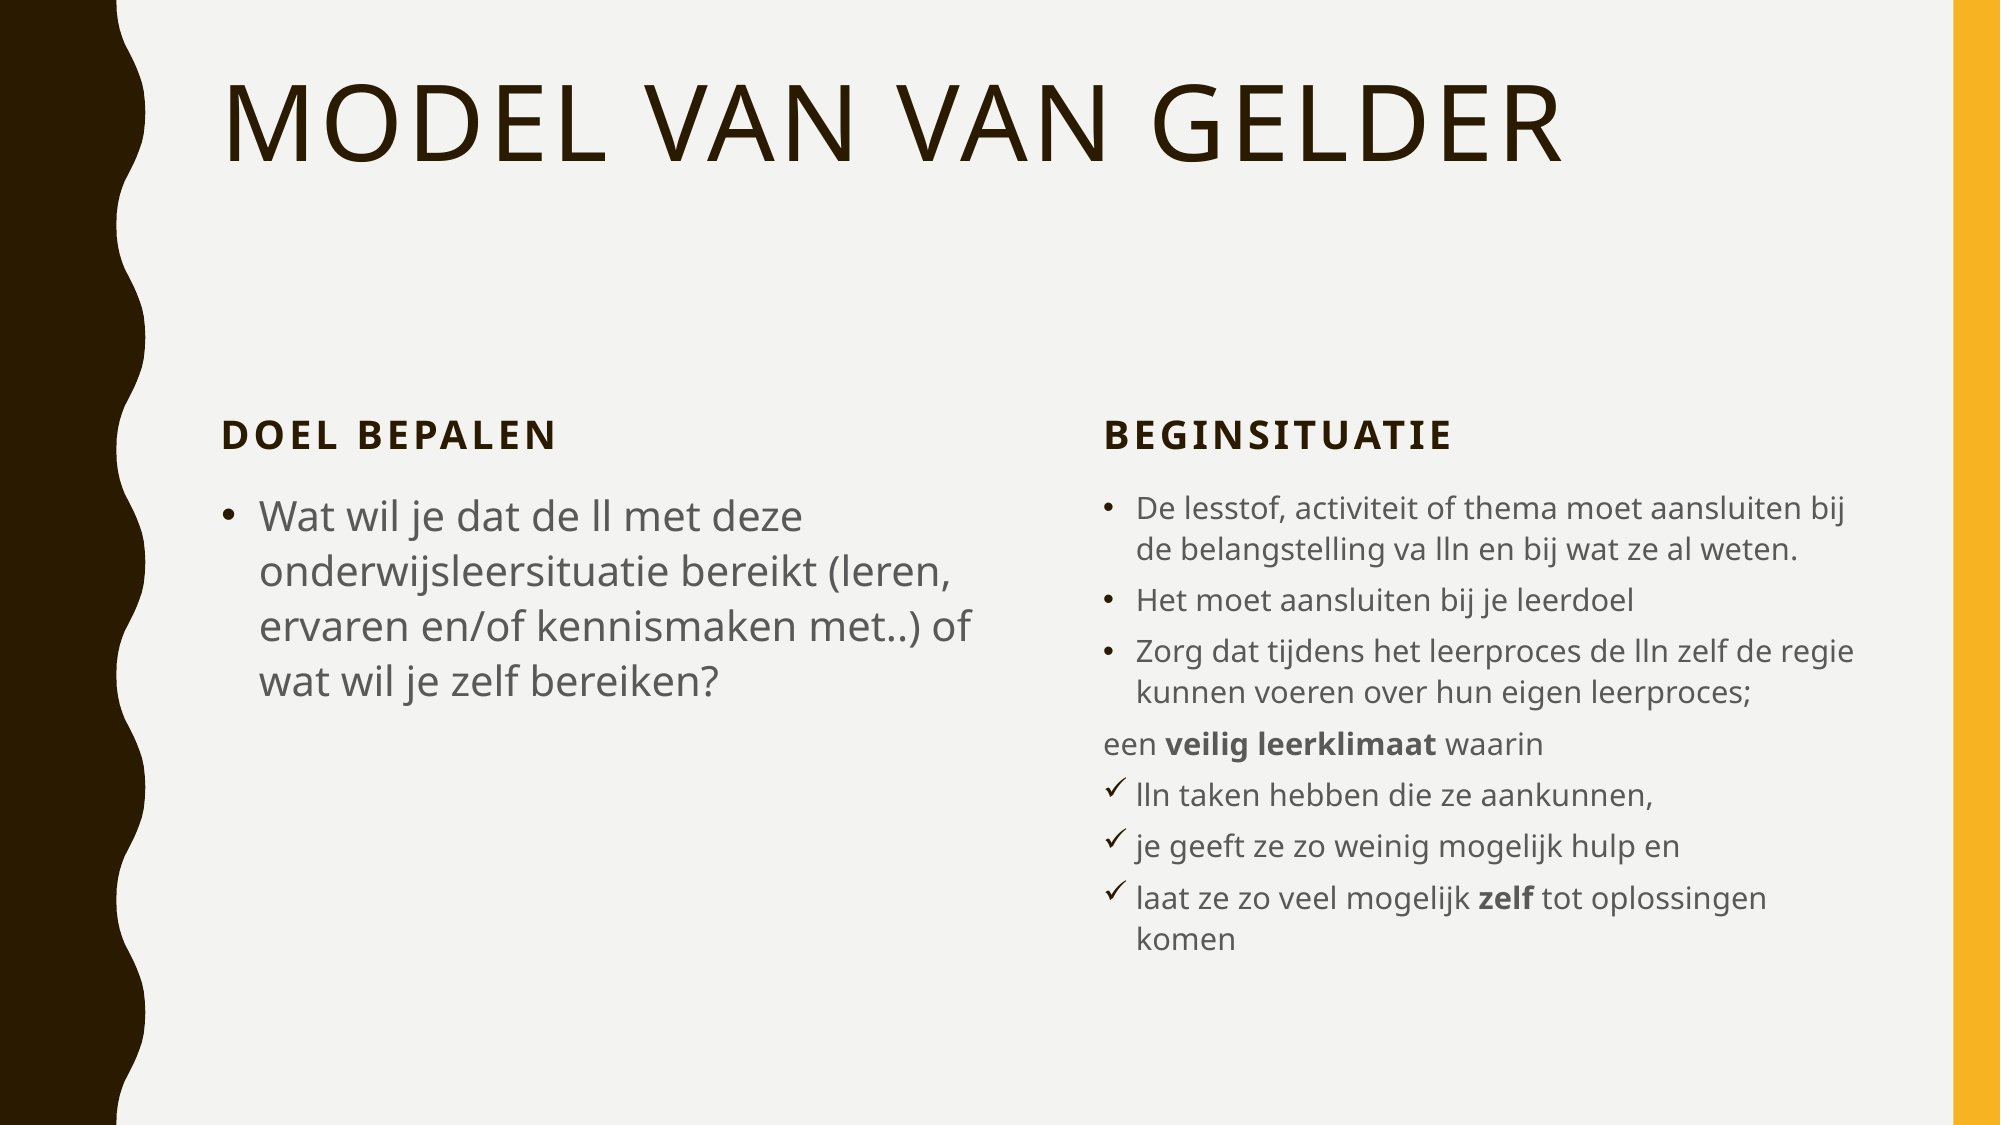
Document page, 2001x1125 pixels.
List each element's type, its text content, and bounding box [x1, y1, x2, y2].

list Wat wil je dat de ll met deze onderwijsleersituatie bereikt (leren, ervaren en/of kennismaken met..) of wat wil je zelf bereiken? [206, 477, 994, 969]
list De lesstof, activiteit of thema moet aansluiten bij de belangstelling va lln en bij wat ze al weten. Het moet aansluiten bij je leerdoel Zorg dat tijdens het leerproces de lln zelf de regie kunnen voeren over hun eigen leerproces; een veilig leerklimaat waarin lln taken hebben die ze aankunnen, je geeft ze zo weinig mogelijk hulp en laat ze zo veel mogelijk zelf tot oplossingen komen [1088, 477, 1876, 969]
title Model van Van Gelder [205, 62, 1875, 308]
list Doel bepalen [205, 360, 993, 465]
list beginsituatie [1088, 360, 1876, 465]
